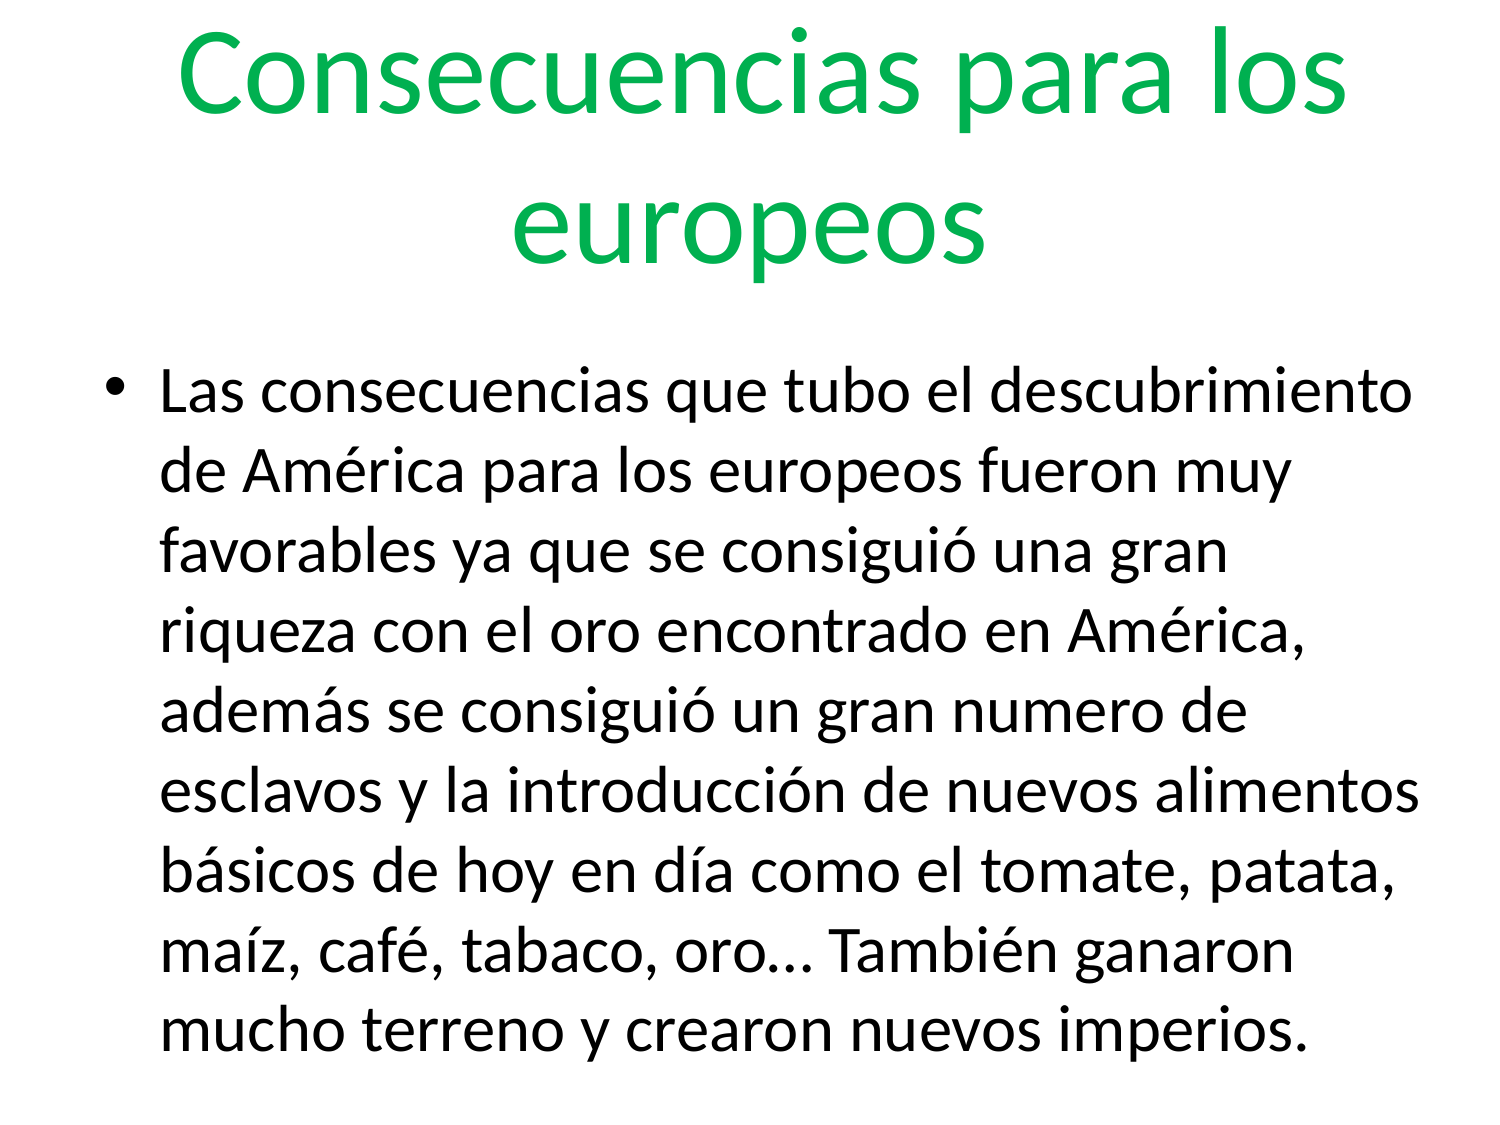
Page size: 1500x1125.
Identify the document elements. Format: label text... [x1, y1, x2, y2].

title Consecuencias para los europeos [75, 45, 1425, 233]
list Las consecuencias que tubo el descubrimiento de América para los europeos fueron muy favorables ya que se consiguió una gran riqueza con el oro encontrado en América, además se consiguió un gran numero de esclavos y la introducción de nuevos alimentos básicos de hoy en día como el tomate, patata, maíz, café, tabaco, oro… También ganaron mucho terreno y crearon nuevos imperios. [88, 338, 1439, 986]
